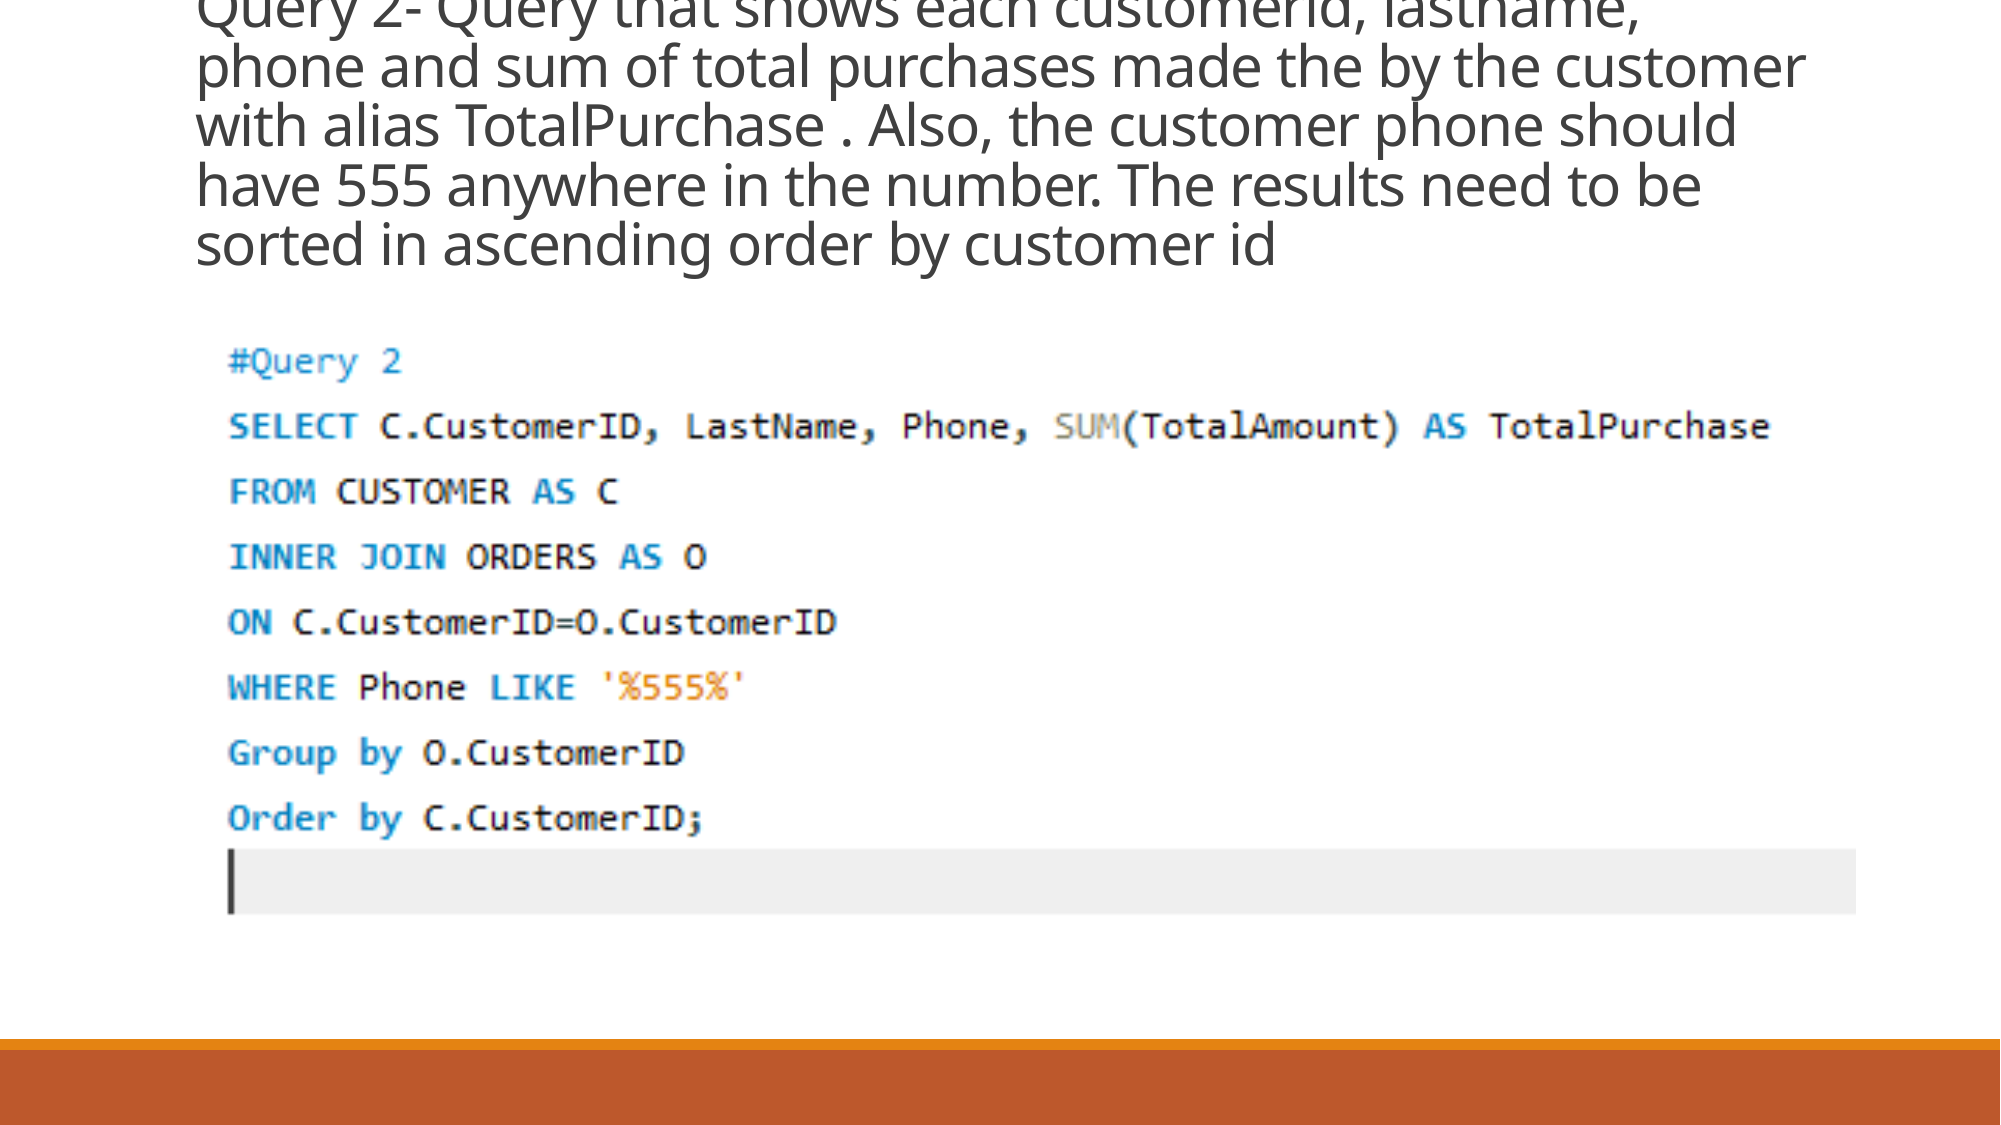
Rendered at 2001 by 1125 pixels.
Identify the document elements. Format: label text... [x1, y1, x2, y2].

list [169, 284, 1856, 966]
title Query 2- Query that shows each customerid, lastname, phone and sum of total purchases made the by the customer with alias TotalPurchase . Also, the customer phone should have 555 anywhere in the number. The results need to be sorted in ascending order by customer id [180, 47, 1830, 280]
